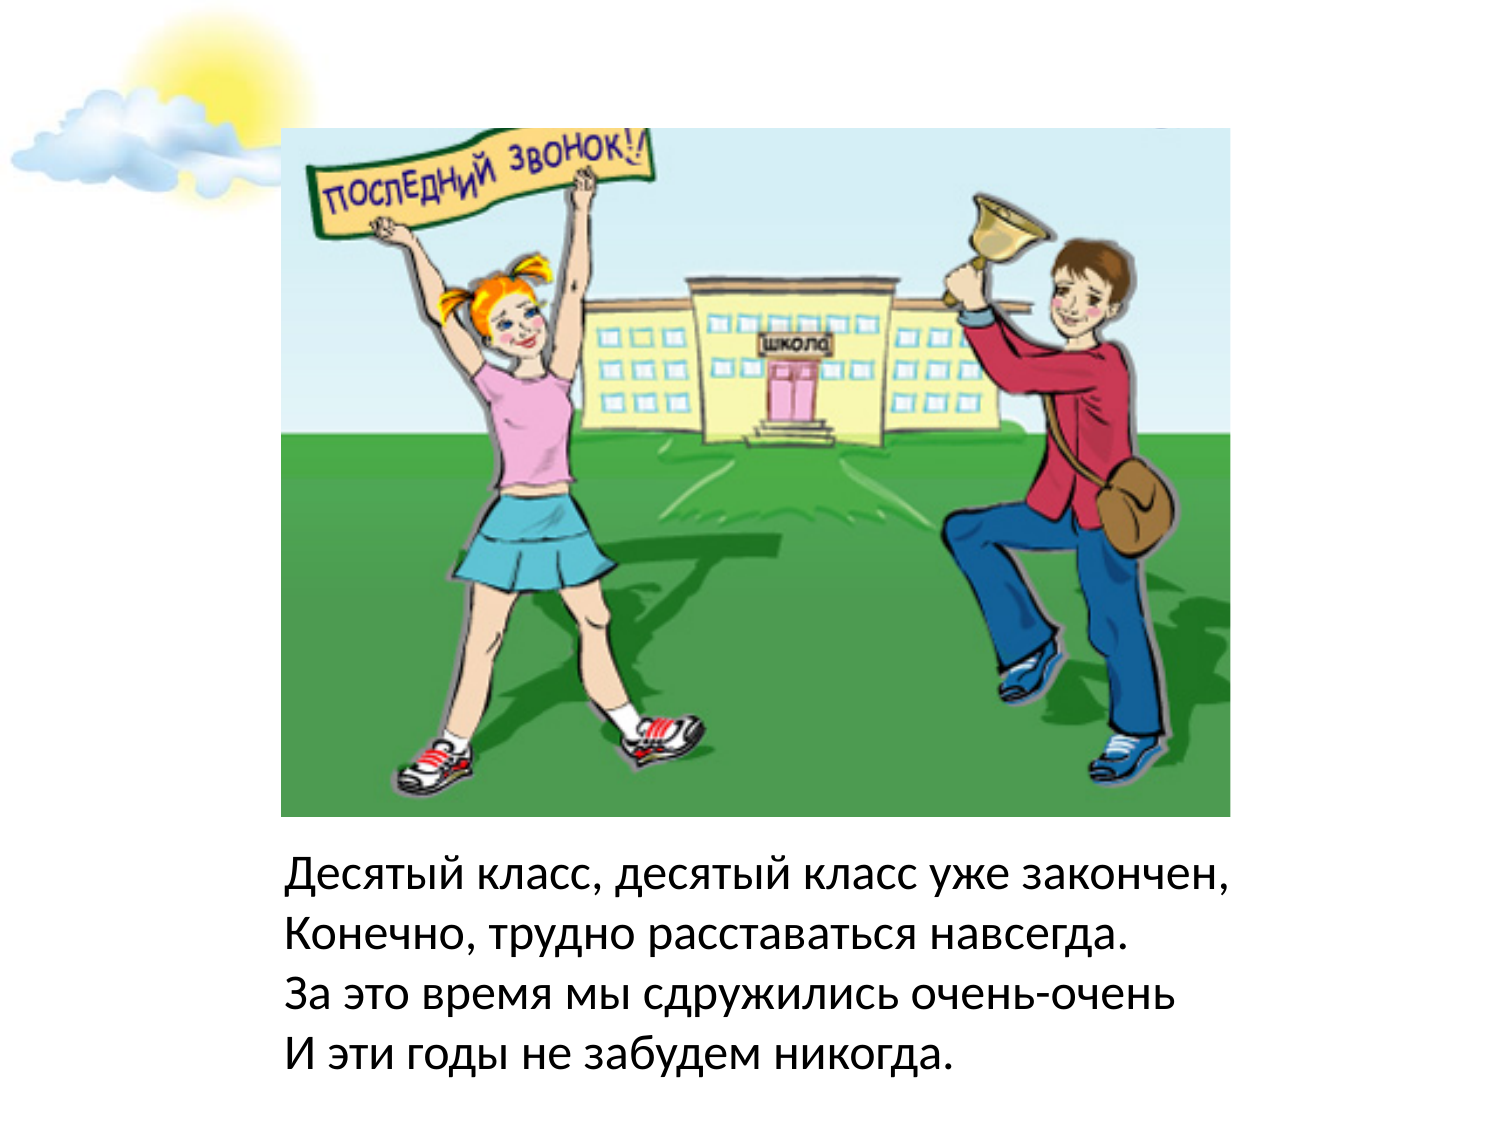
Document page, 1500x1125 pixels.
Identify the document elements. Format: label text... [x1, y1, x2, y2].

text_box Десятый класс, десятый класс уже закончен, Конечно, трудно расставаться навсегда. За это время мы сдружились очень-очень И эти годы не забудем никогда. [269, 831, 1336, 1087]
picture [0, 0, 1231, 817]
